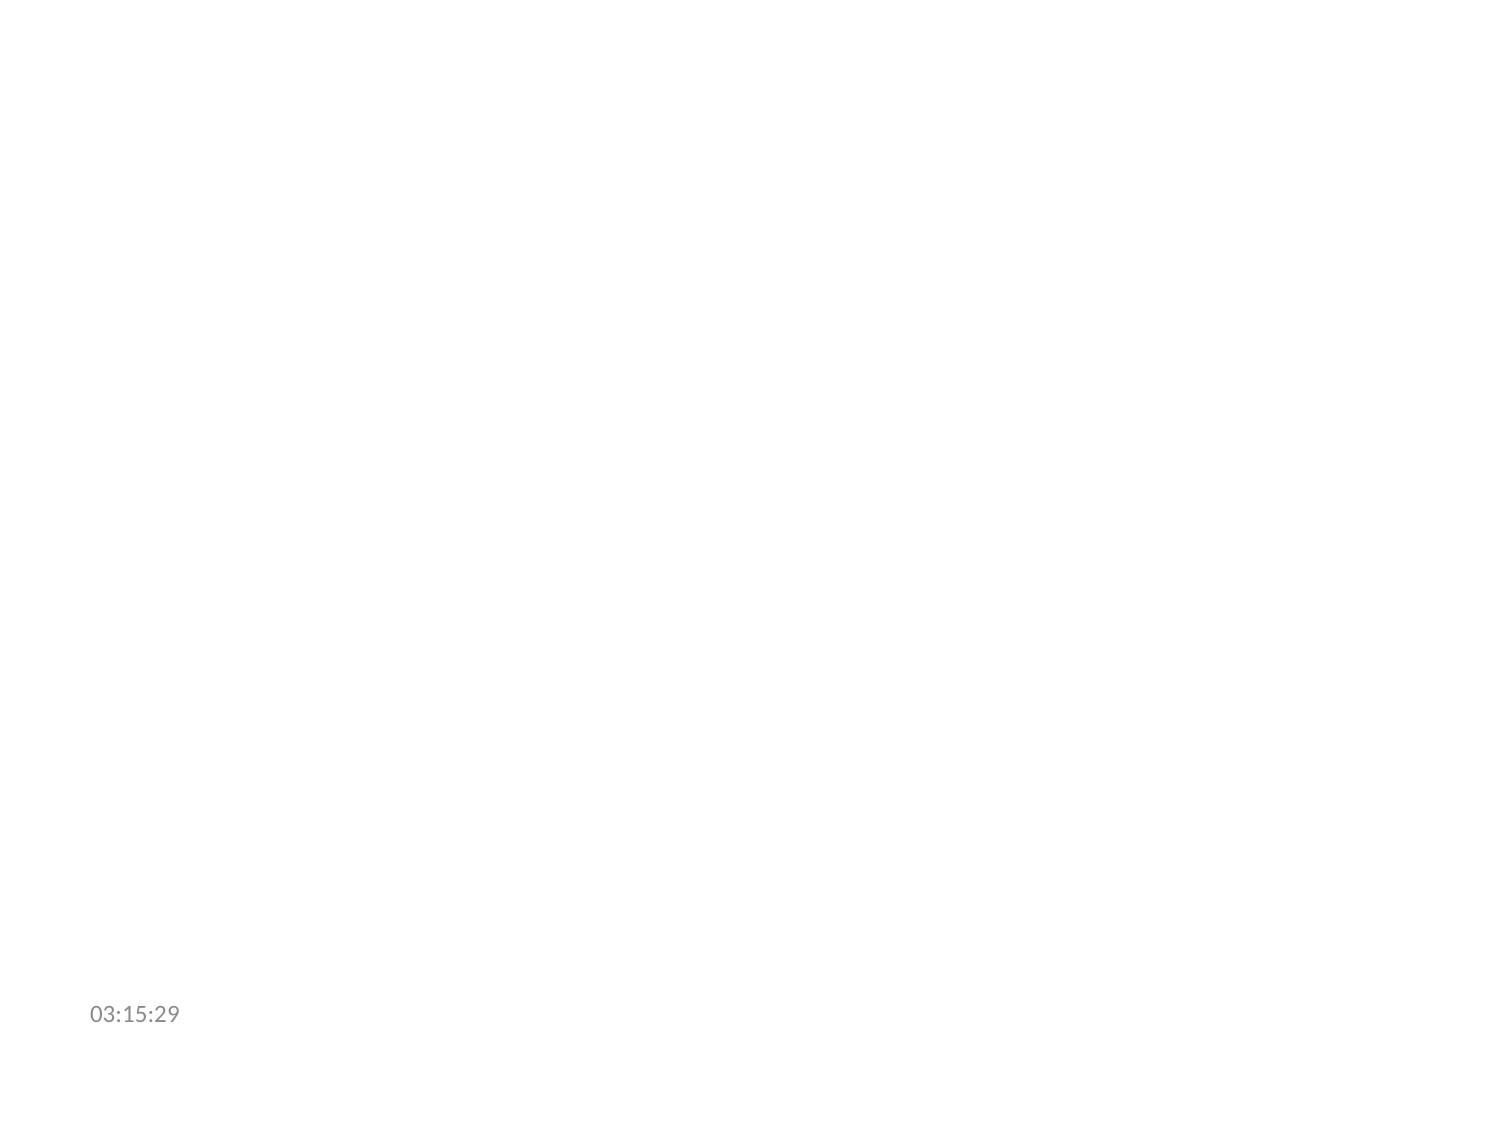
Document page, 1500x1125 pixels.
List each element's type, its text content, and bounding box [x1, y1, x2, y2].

text_box 15:35:09 [75, 982, 425, 1043]
